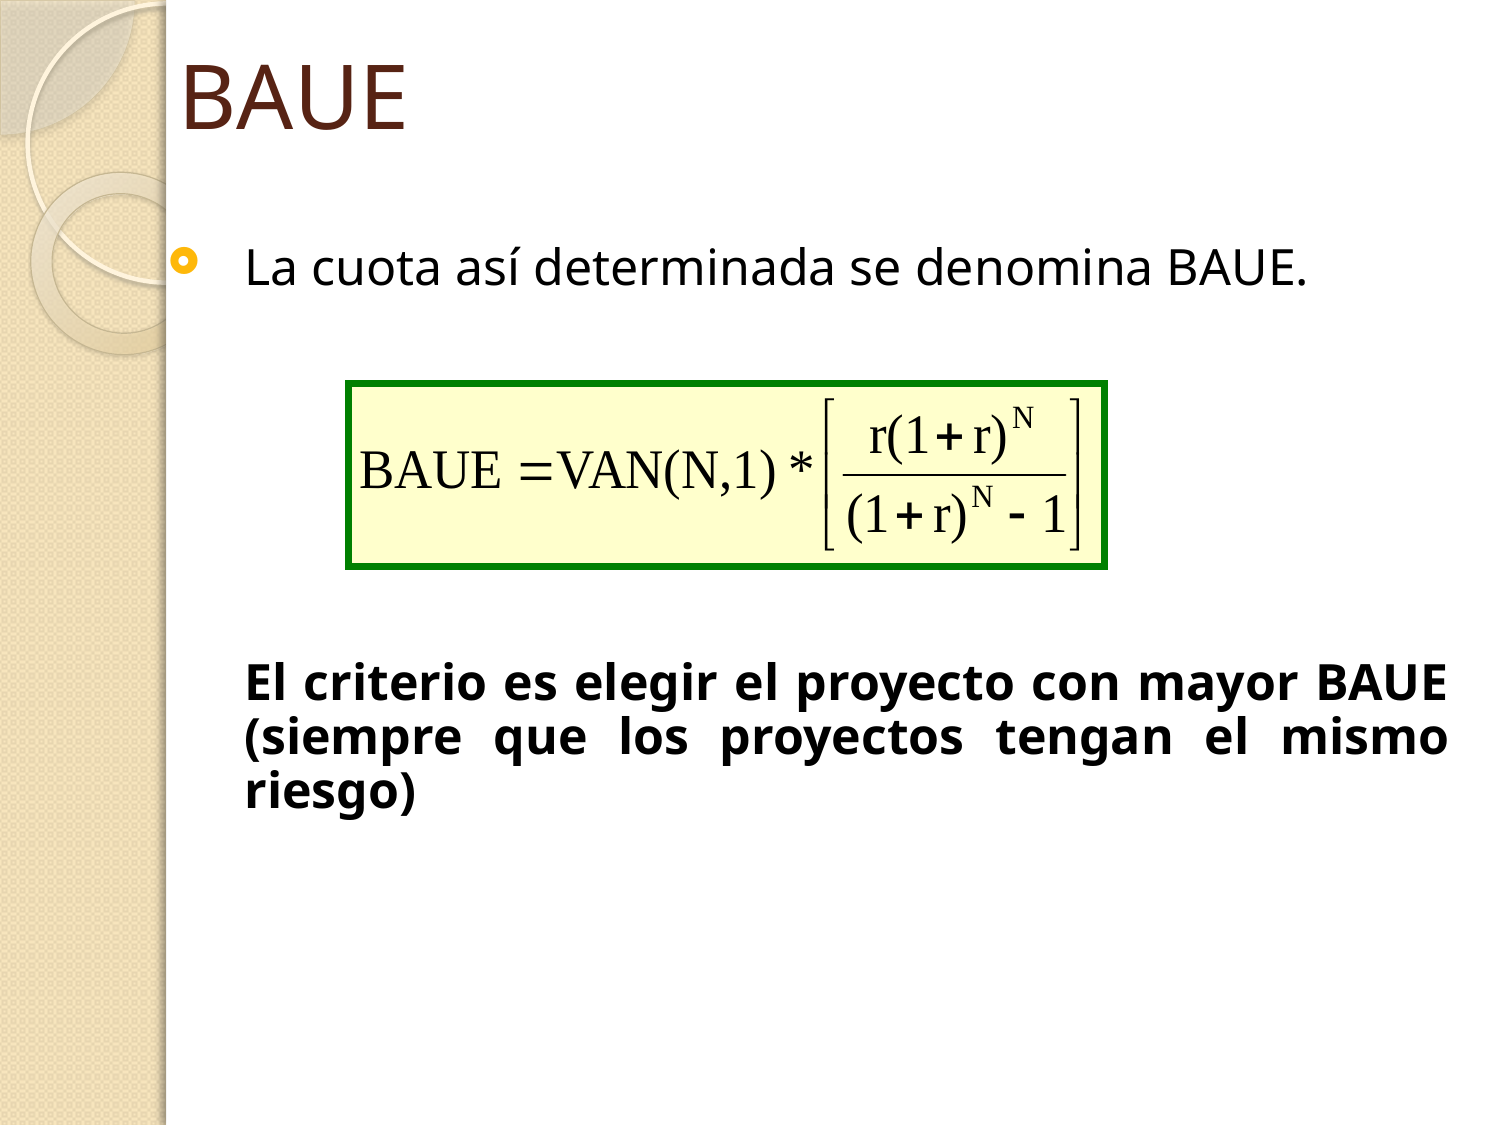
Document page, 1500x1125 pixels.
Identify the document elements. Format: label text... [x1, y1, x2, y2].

title BAUE [164, 0, 1394, 188]
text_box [351, 386, 1102, 564]
text_box La cuota así determinada se denomina BAUE. El criterio es elegir el proyecto con mayor BAUE (siempre que los proyectos tengan el mismo riesgo) [152, 234, 1465, 1062]
